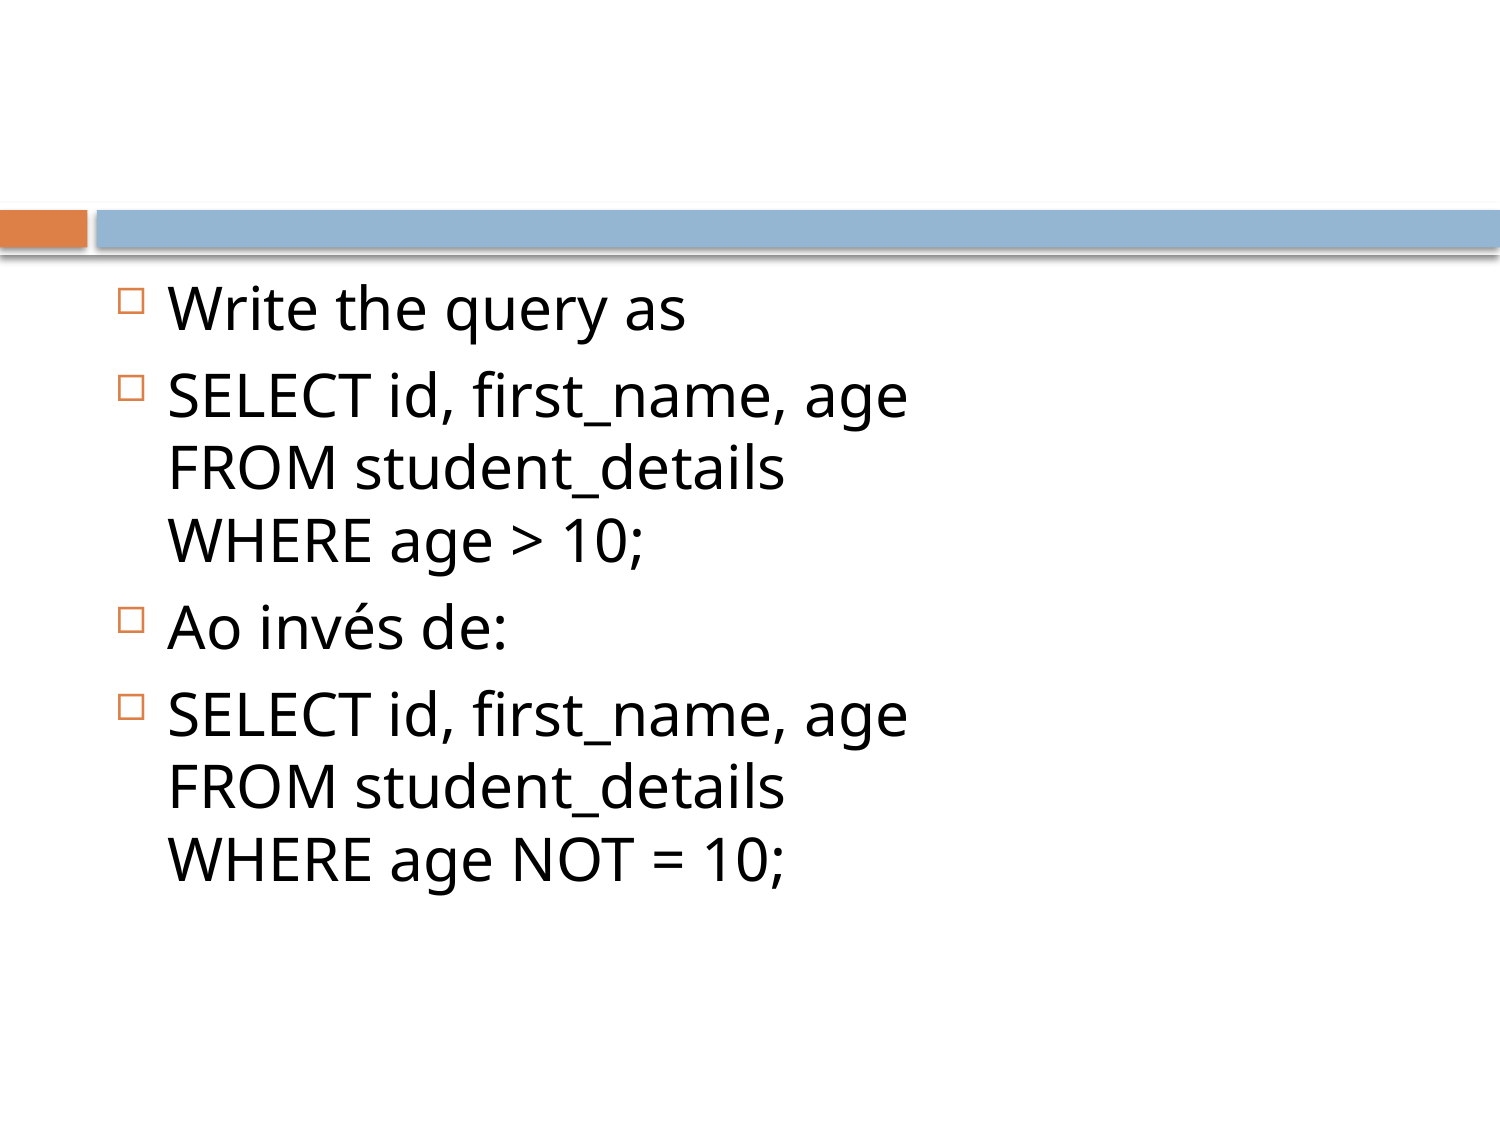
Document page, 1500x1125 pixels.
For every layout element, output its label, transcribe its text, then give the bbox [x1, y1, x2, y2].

list Write the query as SELECT id, first_name, age FROM student_details WHERE age > 10; Ao invés de: SELECT id, first_name, age FROM student_details WHERE age NOT = 10; [100, 262, 1438, 1000]
